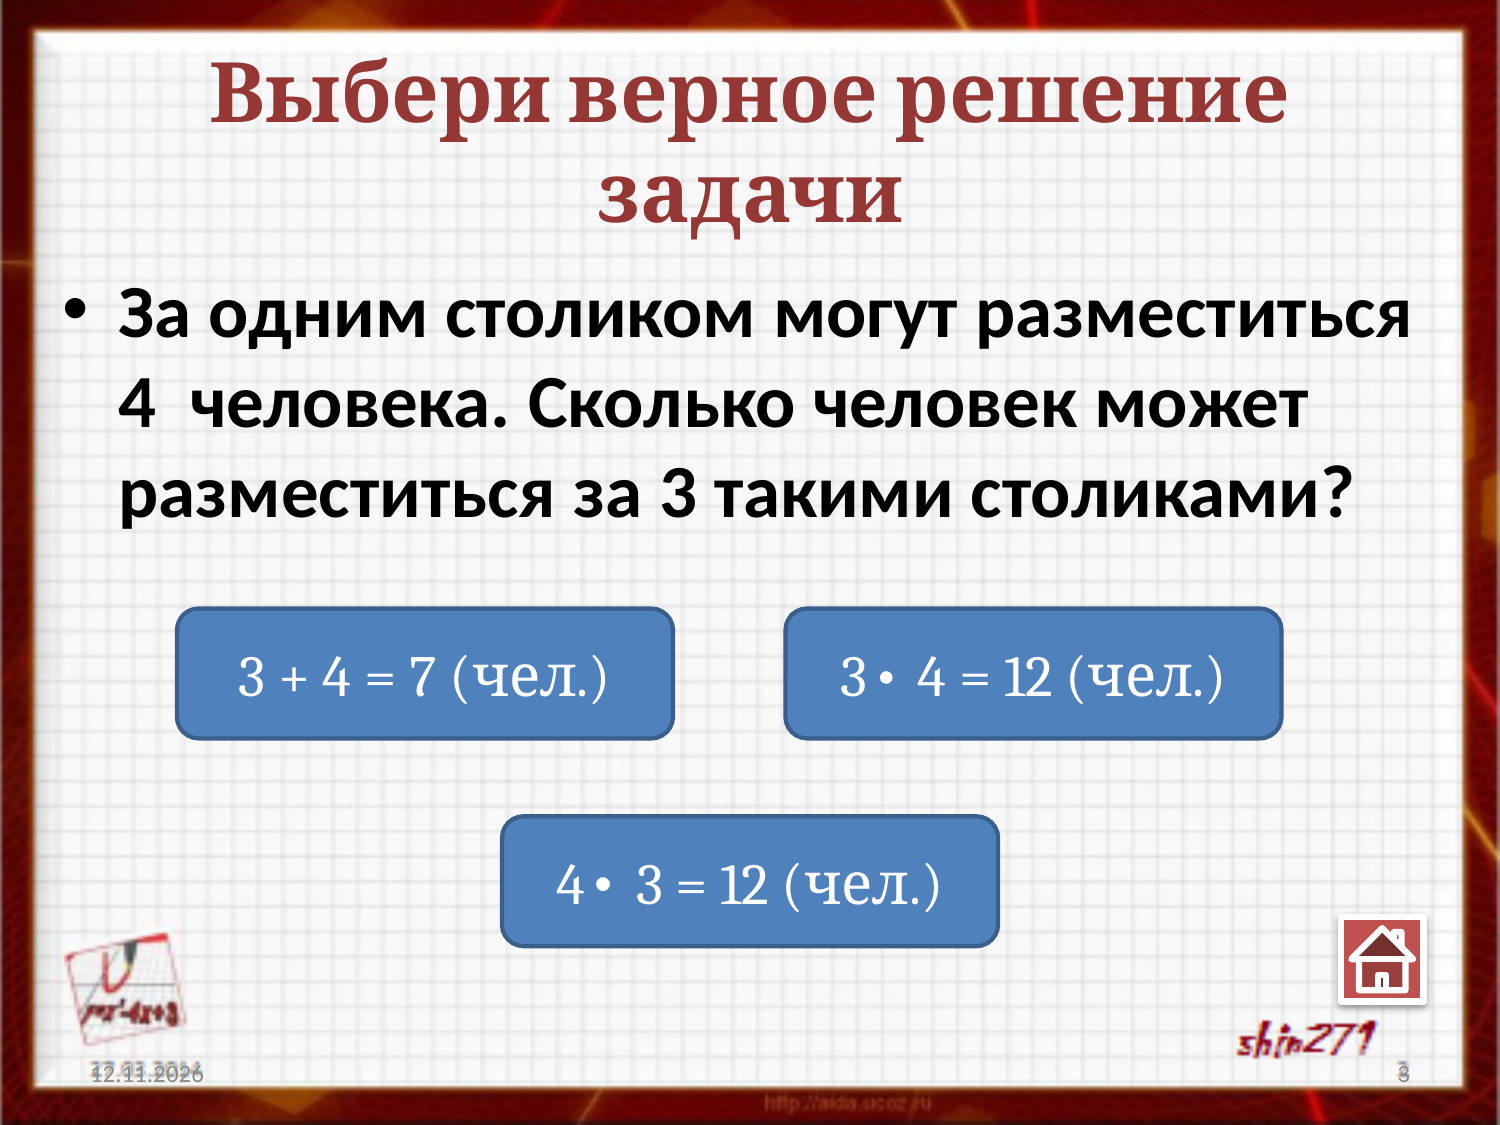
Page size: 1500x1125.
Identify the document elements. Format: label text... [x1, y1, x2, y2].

picture [0, 0, 1500, 1125]
list За одним столиком могут разместиться 4 человека. Сколько человек может разместиться за 3 такими столиками? [47, 255, 1453, 532]
title Выбери верное решение задачи [75, 45, 1425, 233]
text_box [501, 815, 999, 947]
text_box [1338, 914, 1427, 1005]
text_box 3 + 4 = 7 (чел.) [174, 606, 676, 741]
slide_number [75, 1042, 425, 1103]
slide_number 3 [1074, 1042, 1425, 1103]
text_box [785, 608, 1282, 739]
